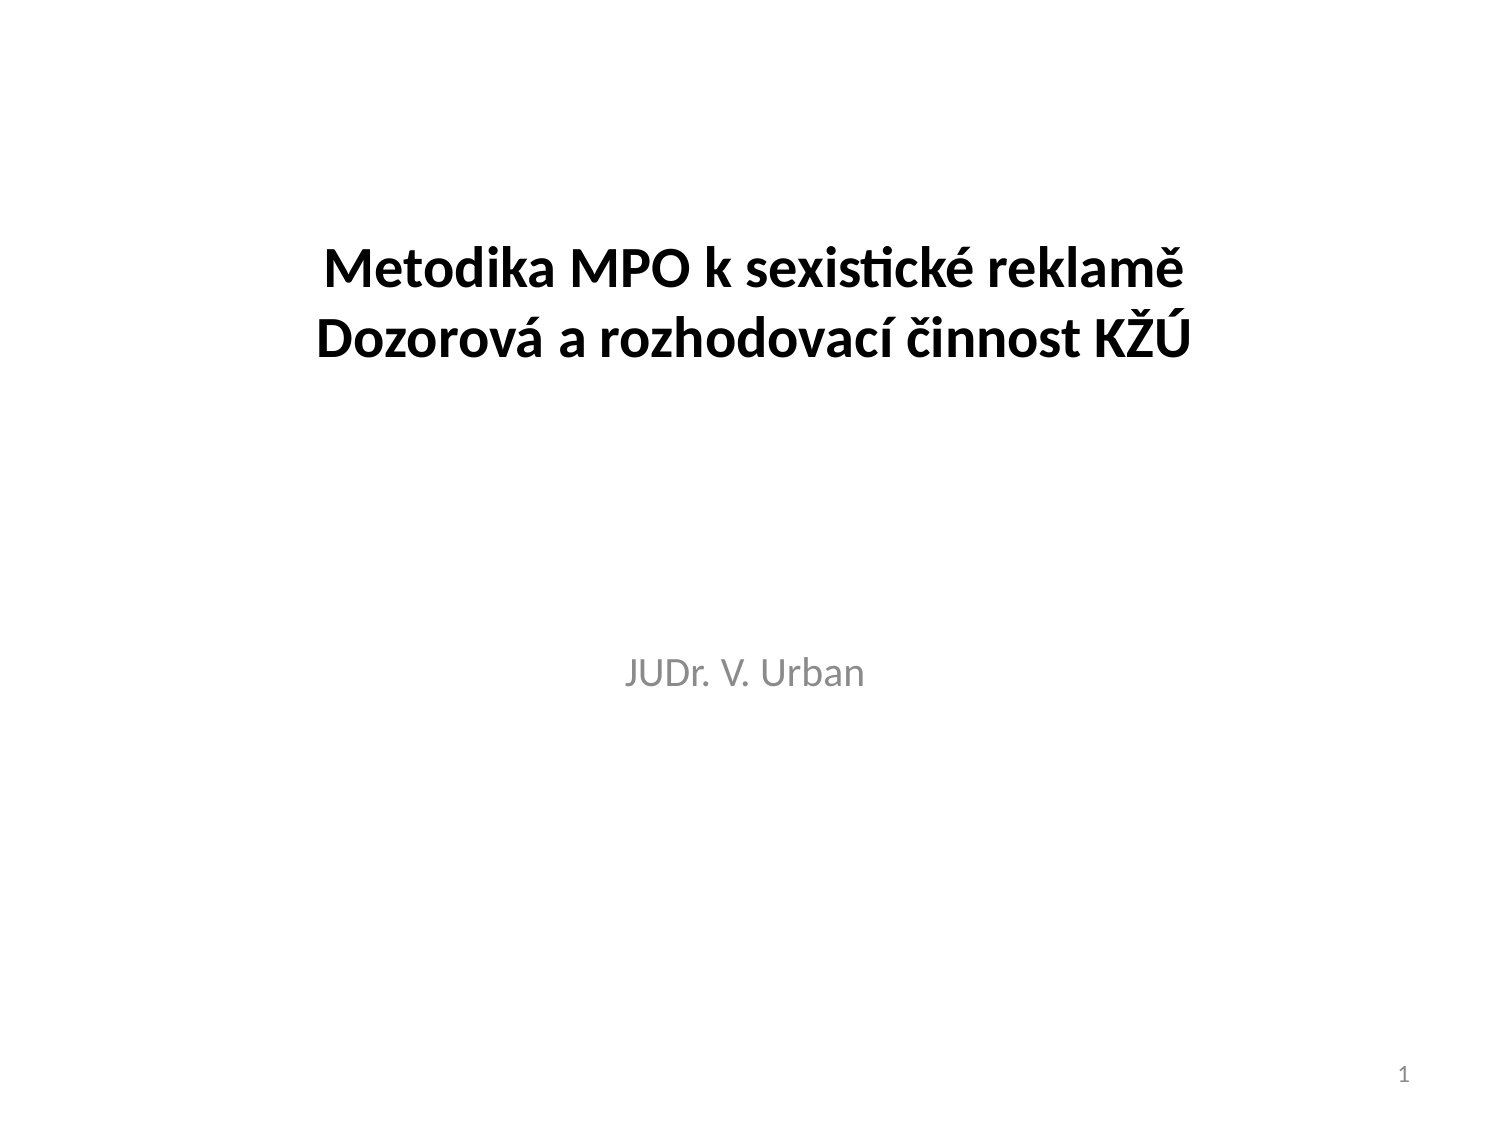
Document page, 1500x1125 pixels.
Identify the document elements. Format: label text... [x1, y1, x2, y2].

subtitle JUDr. V. Urban [225, 637, 1275, 925]
title Metodika MPO k sexistické reklamě Dozorová a rozhodovací činnost KŽÚ [117, 210, 1393, 457]
slide_number 1 [1074, 1042, 1425, 1103]
